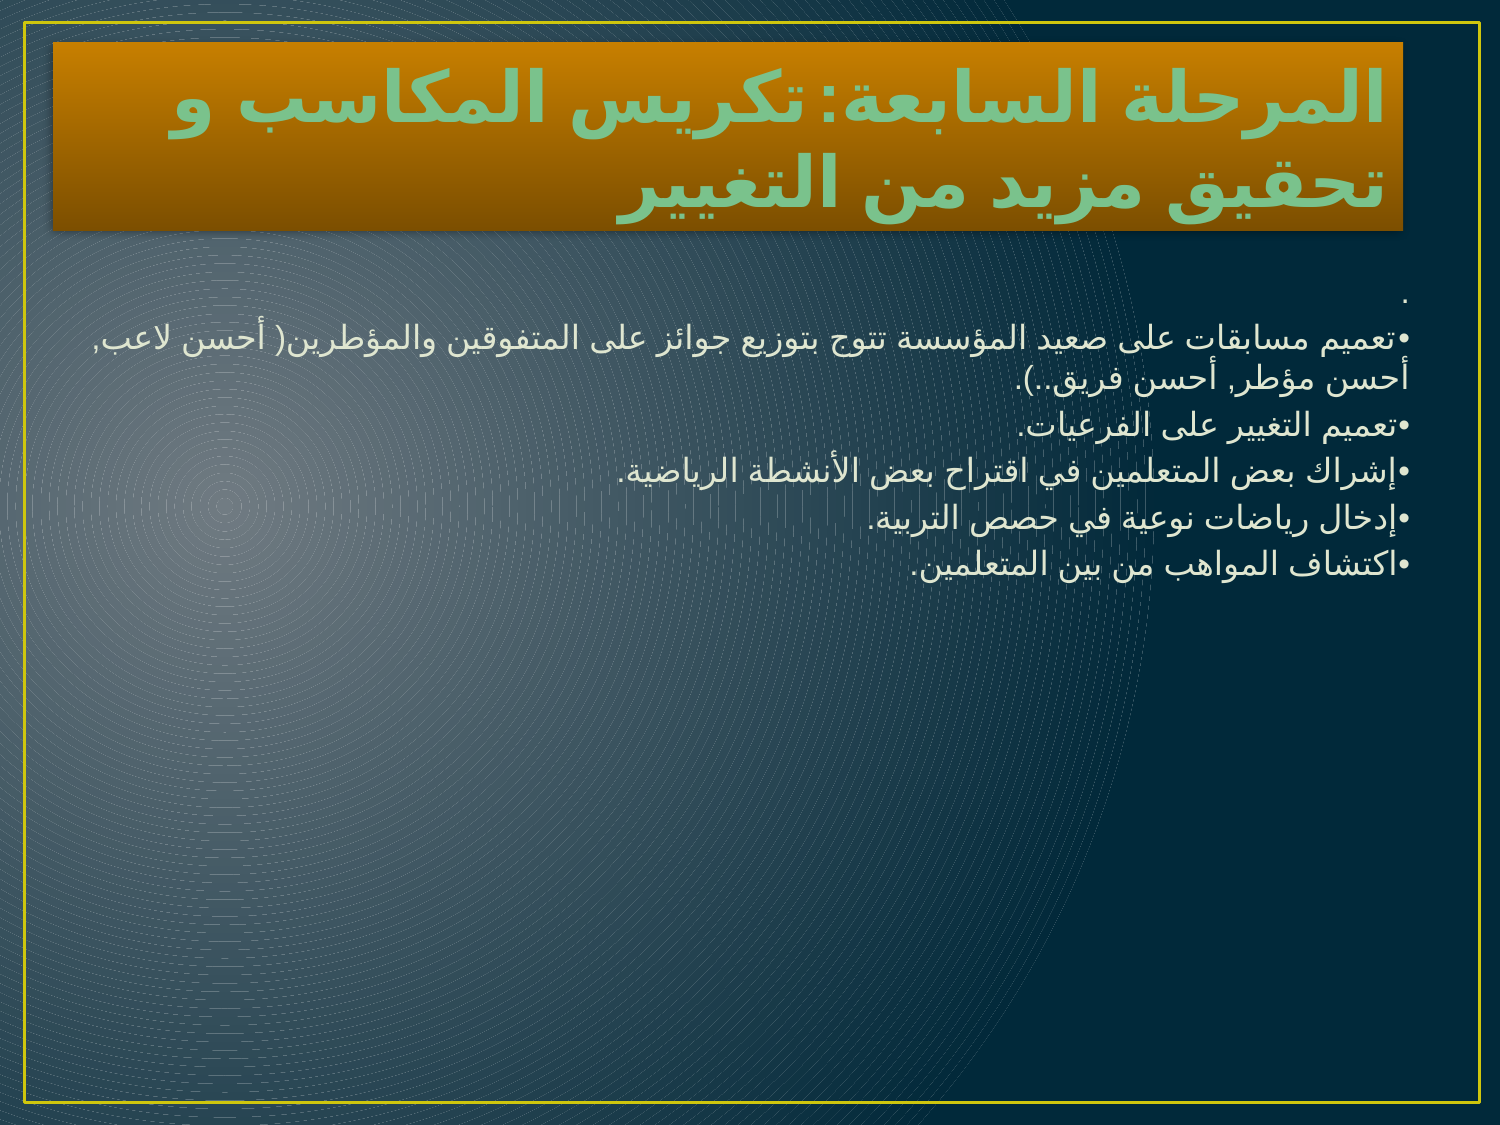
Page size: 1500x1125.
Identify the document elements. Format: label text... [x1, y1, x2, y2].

title المرحلة السابعة: تكريس المكاسب و تحقيق مزيد من التغيير [53, 42, 1404, 231]
list . • تعميم مسابقات على صعيد المؤسسة تتوج بتوزيع جوائز على المتفوقين والمؤطرين( أحسن لاعب, أحسن مؤطر, أحسن فريق..). • تعميم التغيير على الفرعيات. • إشراك بعض المتعلمين في اقتراح بعض الأنشطة الرياضية. • إدخال رياضات نوعية في حصص التربية. • اكتشاف المواهب من بين المتعلمين. [75, 262, 1425, 1005]
